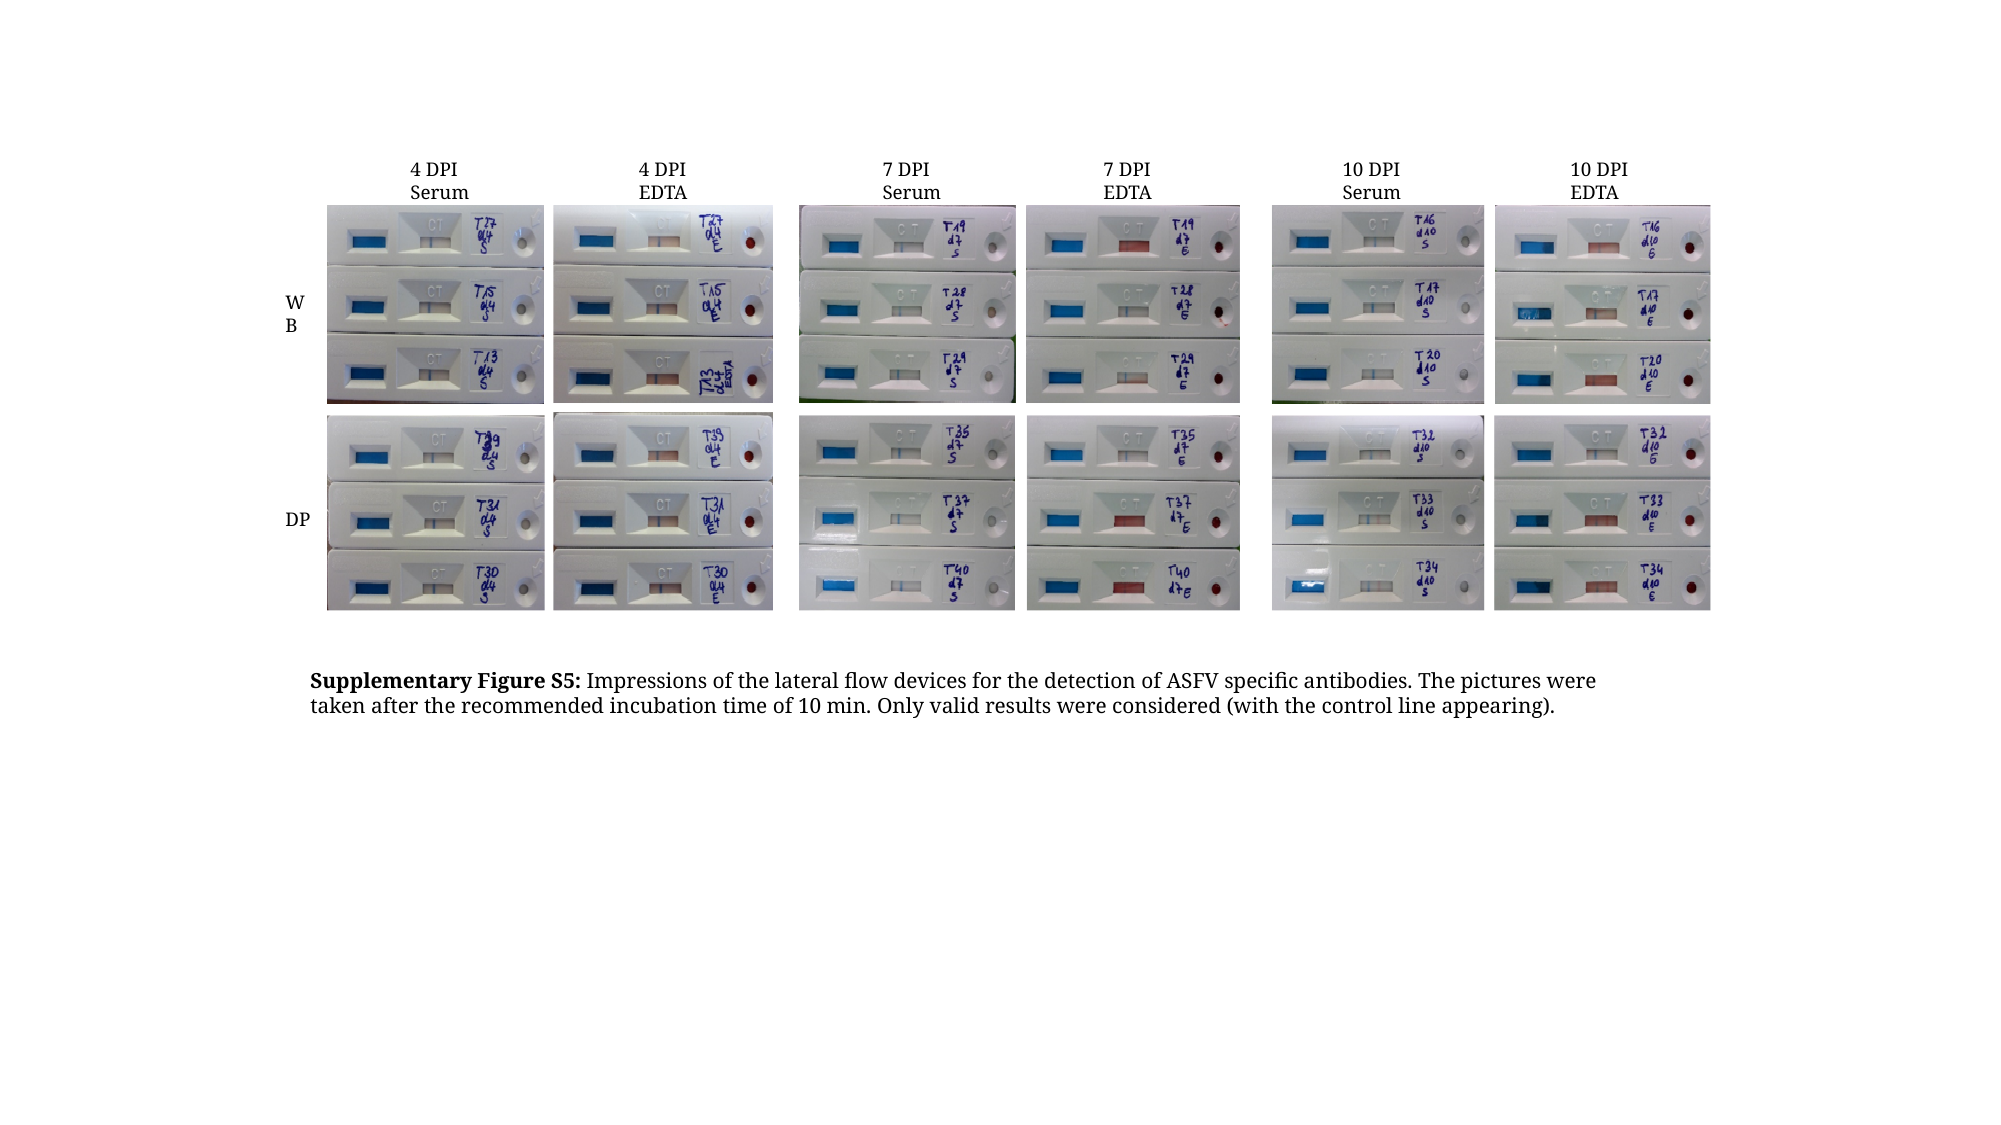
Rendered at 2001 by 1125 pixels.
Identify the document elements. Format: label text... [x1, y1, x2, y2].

picture [327, 205, 1719, 626]
text_box 10 DPI EDTA [1555, 150, 1662, 205]
text_box WB [270, 283, 327, 344]
text_box 7 DPI Serum [867, 150, 974, 205]
text_box 7 DPI EDTA [1088, 150, 1195, 205]
text_box Supplementary Figure S5: Impressions of the lateral flow devices for the detection of ASFV specific antibodies. The pictures were taken after the recommended incubation time of 10 min. Only valid results were considered (with the control line appearing). [295, 660, 1651, 726]
text_box 10 DPI Serum [1327, 150, 1434, 205]
text_box DP [270, 500, 327, 538]
text_box 4 DPI EDTA [624, 150, 730, 205]
text_box 4 DPI Serum [395, 150, 502, 205]
